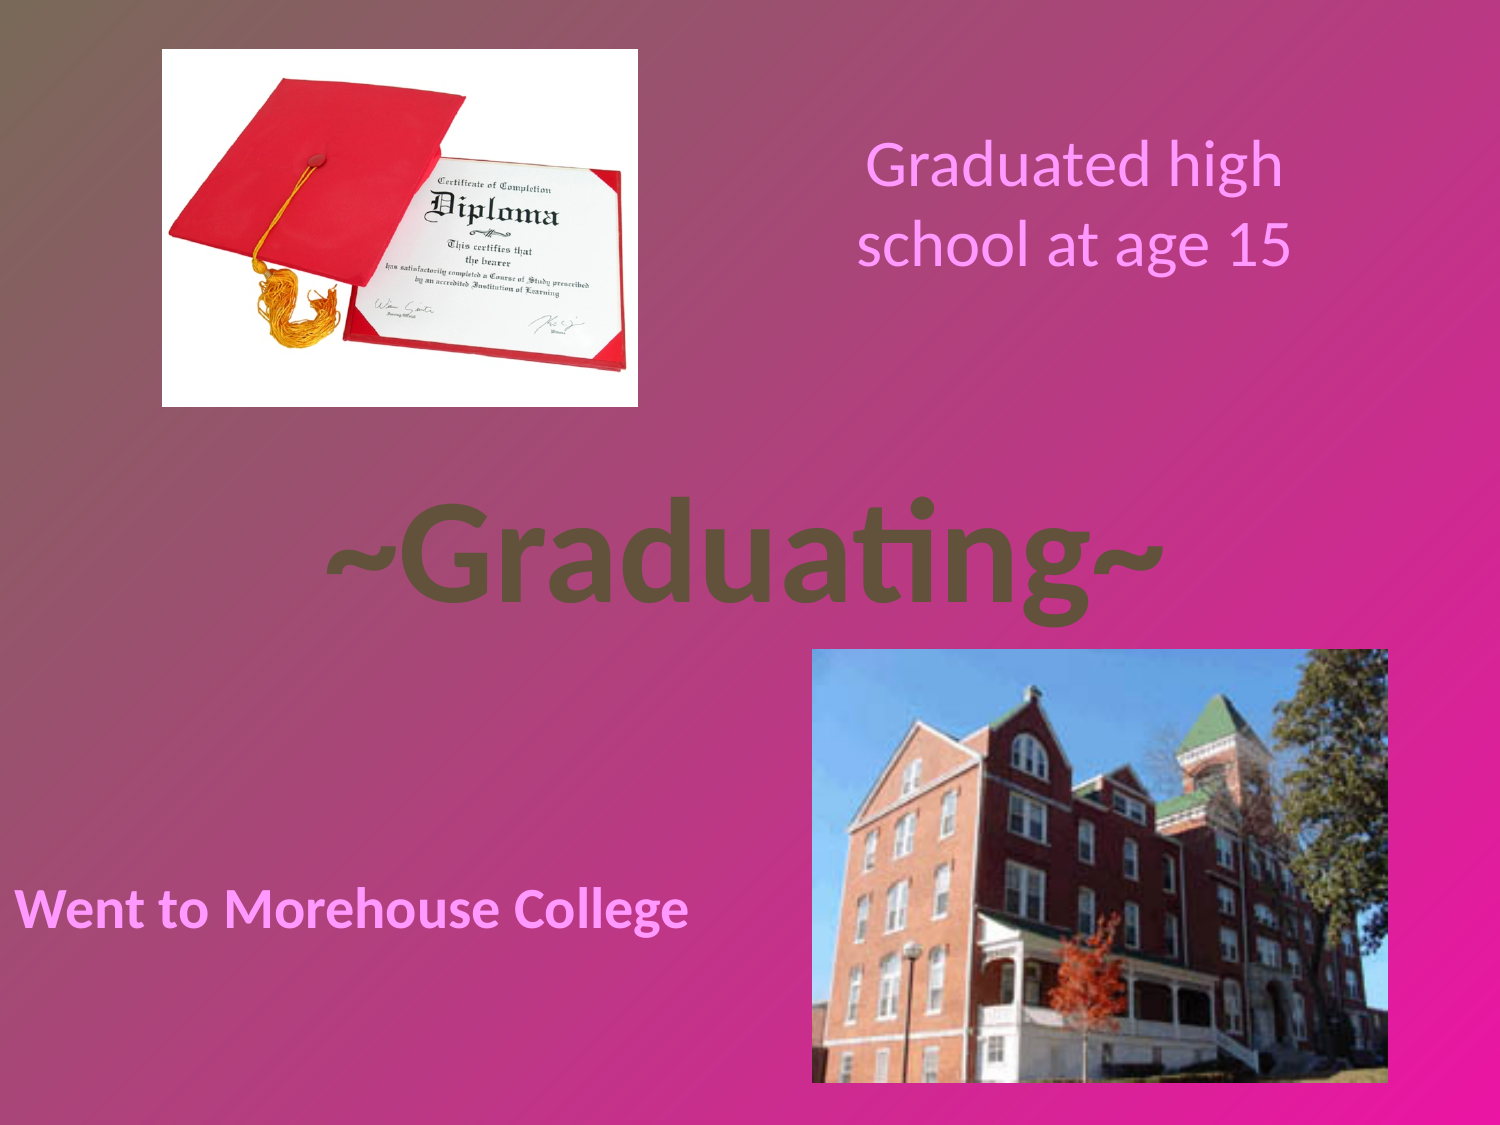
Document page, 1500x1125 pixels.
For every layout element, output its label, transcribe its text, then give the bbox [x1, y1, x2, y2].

text_box Went to Morehouse College [0, 862, 788, 948]
text_box ~Graduating~ [0, 445, 1497, 641]
picture [812, 649, 1388, 1083]
picture [162, 49, 638, 408]
text_box Graduated high school at age 15 [762, 112, 1388, 288]
